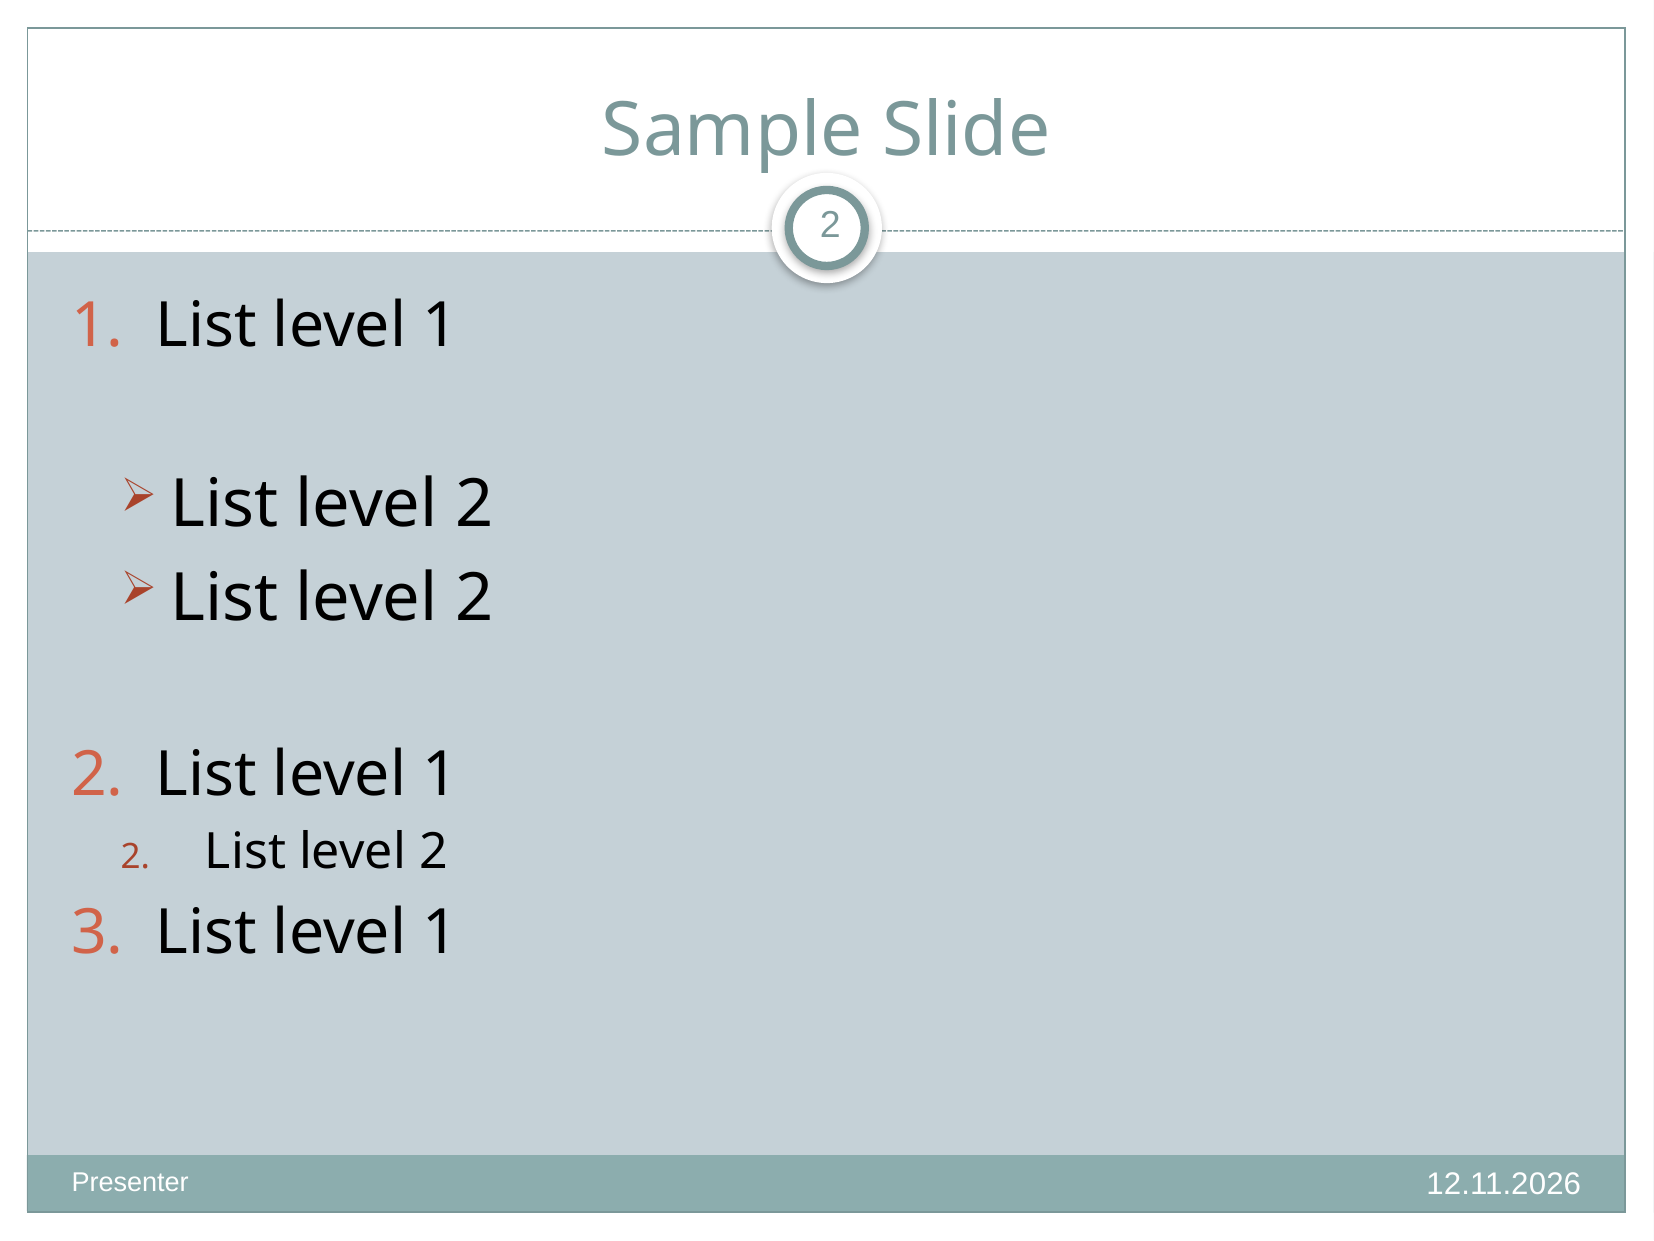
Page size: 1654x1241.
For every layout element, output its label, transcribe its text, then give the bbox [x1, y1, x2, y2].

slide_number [1047, 1158, 1598, 1225]
footer Presenter [55, 1159, 703, 1226]
title Sample Slide [54, 41, 1598, 179]
list List level 1 List level 2 List level 2 List level 1 List level 2 List level 1 [54, 276, 1593, 1103]
slide_number 2 [788, 185, 872, 266]
